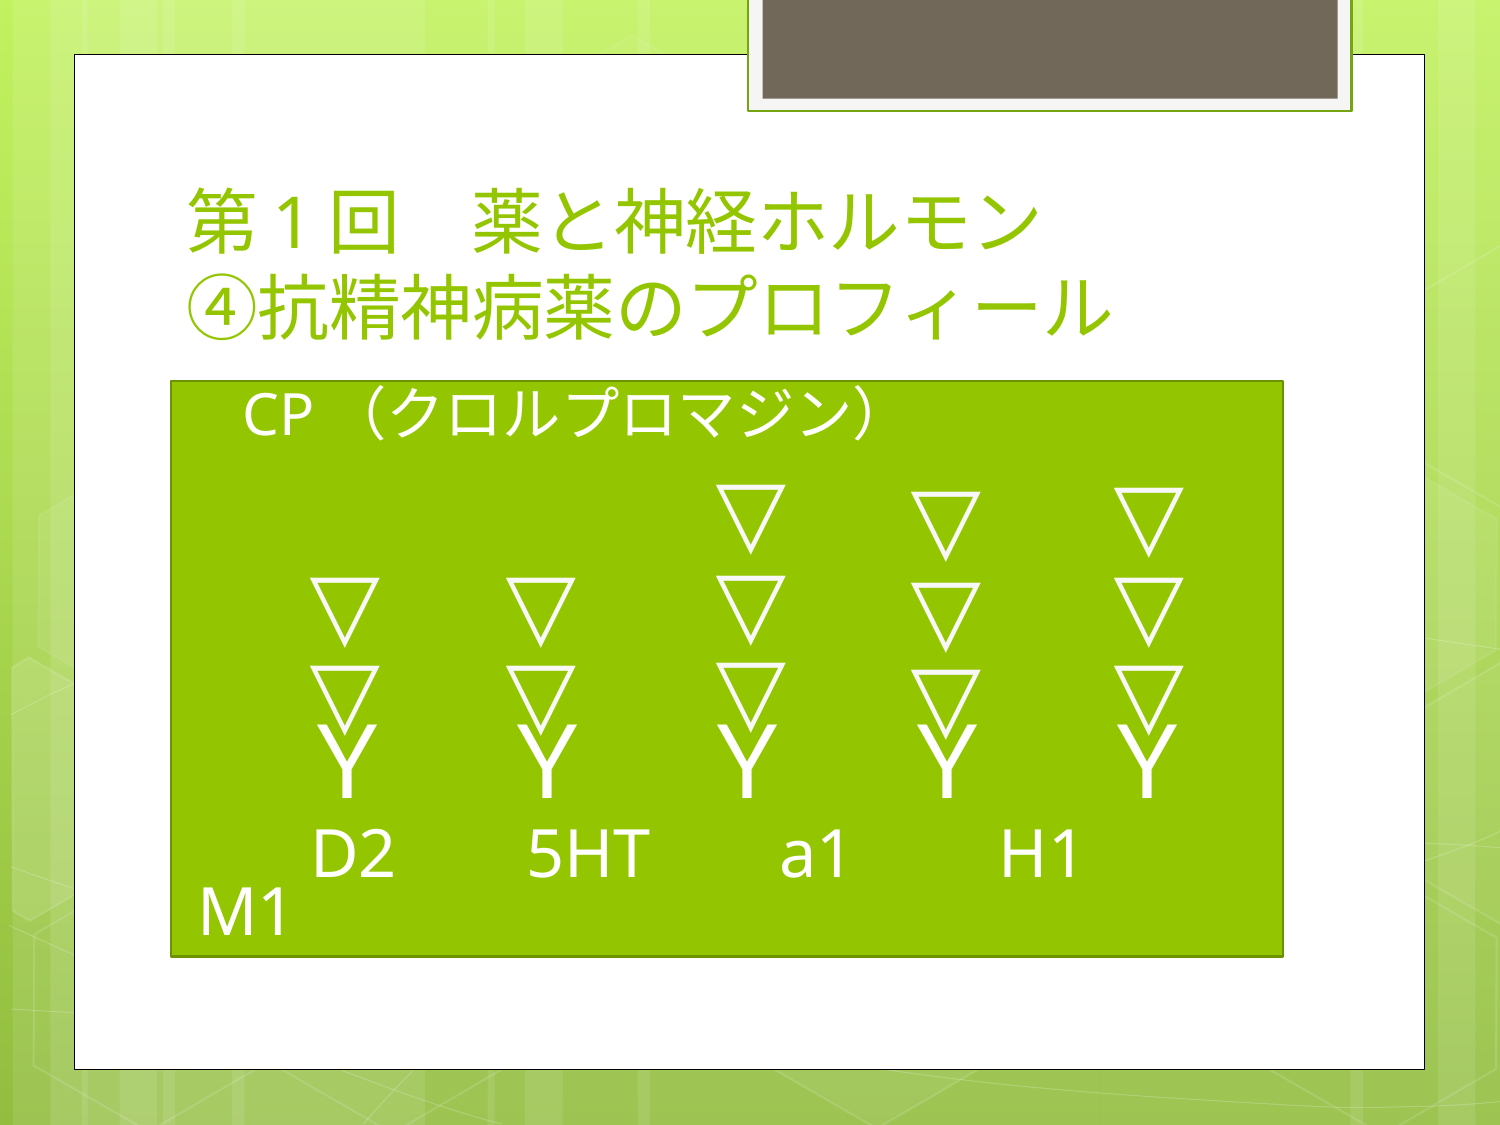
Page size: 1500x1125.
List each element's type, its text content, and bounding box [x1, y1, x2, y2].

title 第1回 薬と神経ホルモン ④抗精神病薬のプロフィール [171, 168, 1324, 357]
text_box △ [1098, 599, 1200, 689]
text_box △ [701, 687, 802, 774]
text_box [501, 473, 582, 599]
list CP（クロルプロマジン） Ｙ Ｙ Ｙ Ｙ Ｙ D2 5HT a1 H1 M1 [170, 380, 1284, 958]
text_box △ [1098, 689, 1200, 777]
text_box △ [896, 603, 997, 694]
text_box △ [1098, 473, 1200, 599]
text_box △ [295, 563, 396, 689]
text_box △ [896, 477, 997, 603]
text_box [305, 473, 386, 599]
text_box △ [701, 596, 802, 687]
text_box △ [896, 694, 997, 781]
text_box △ [491, 563, 592, 689]
text_box △ [491, 689, 592, 777]
text_box △ [701, 471, 802, 596]
text_box △ [295, 689, 396, 777]
